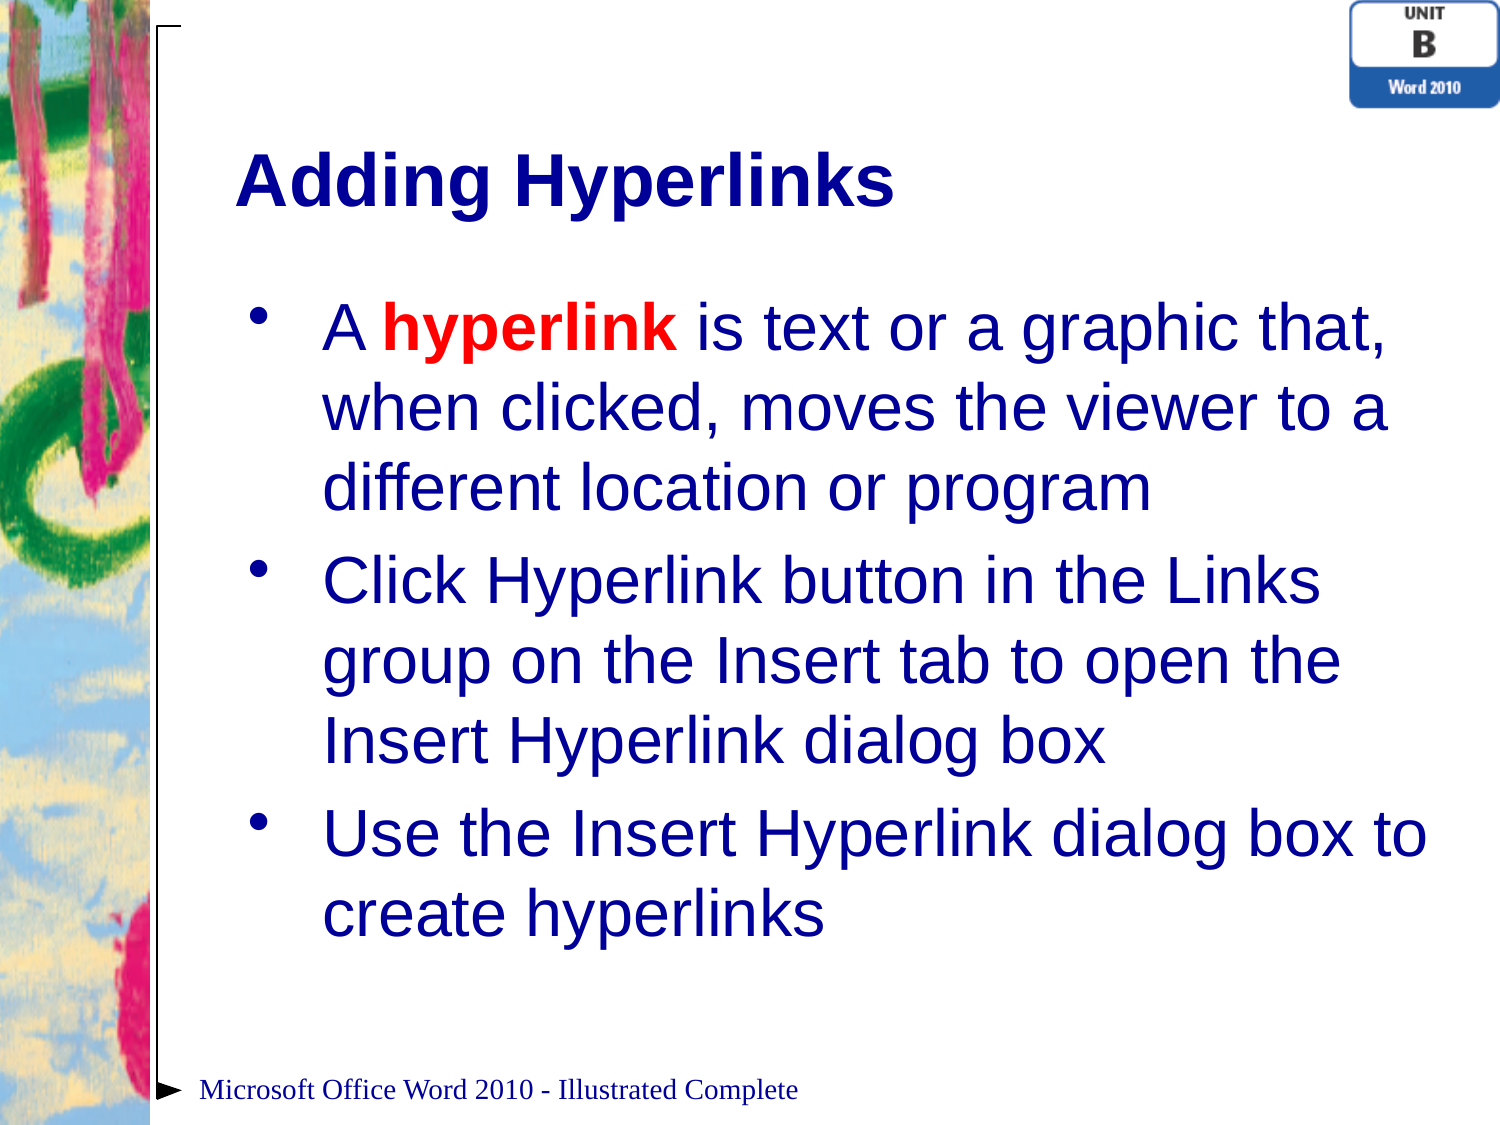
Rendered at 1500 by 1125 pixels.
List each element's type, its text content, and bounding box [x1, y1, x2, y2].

picture [0, 0, 150, 1125]
list A hyperlink is text or a graphic that, when clicked, moves the viewer to a different location or program Click Hyperlink button in the Links group on the Insert tab to open the Insert Hyperlink dialog box Use the Insert Hyperlink dialog box to create hyperlinks [232, 275, 1447, 1014]
picture [1348, 0, 1500, 110]
footer Microsoft Office Word 2010 - Illustrated Complete [183, 1062, 1147, 1125]
title Adding Hyperlinks [218, 113, 1359, 240]
